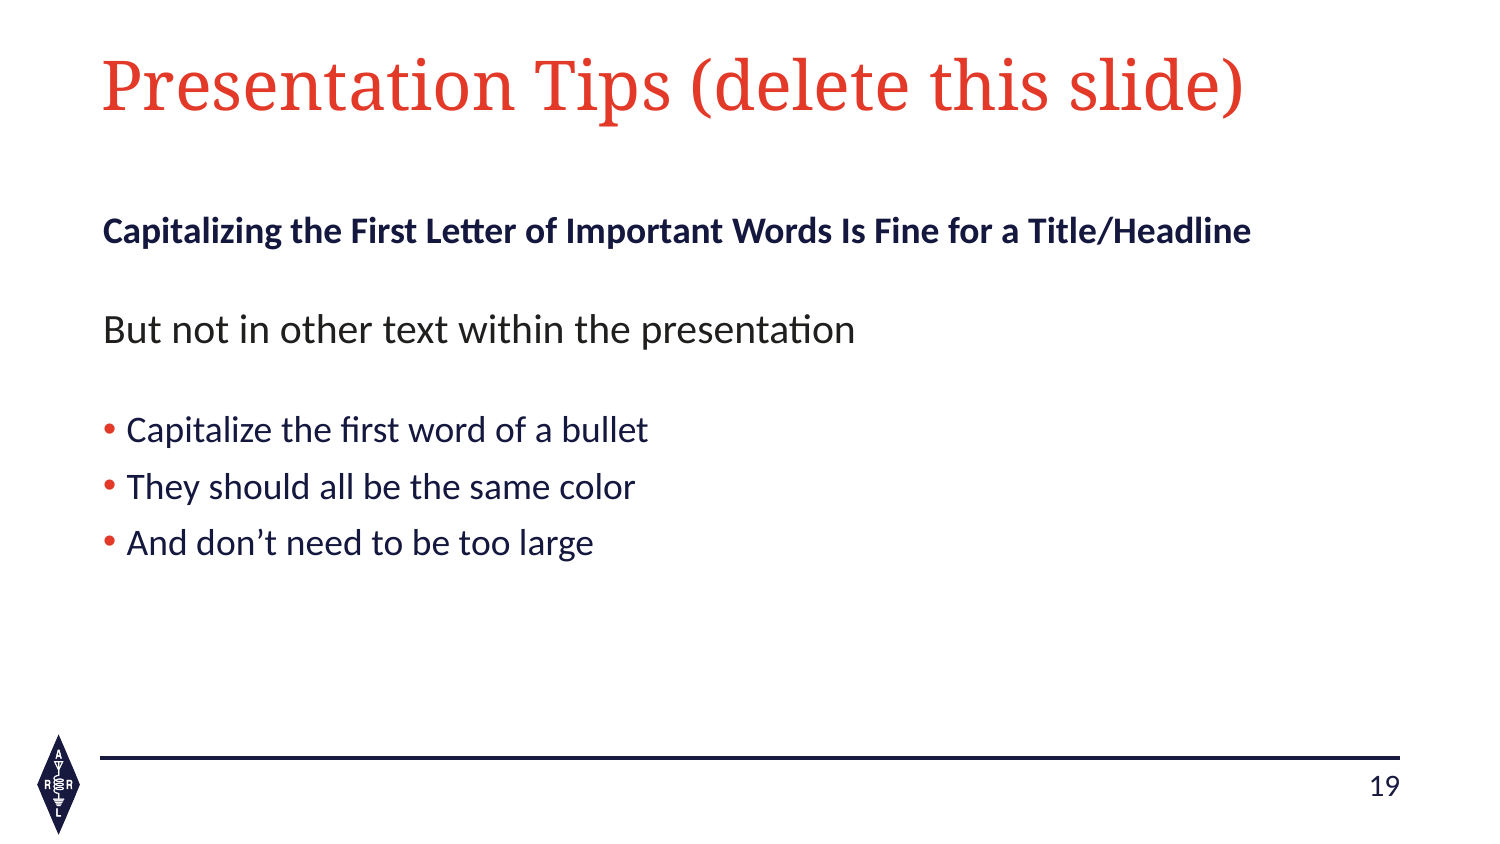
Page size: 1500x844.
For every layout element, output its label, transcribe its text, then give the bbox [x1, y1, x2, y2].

title Presentation Tips (delete this slide) [101, 44, 1402, 145]
slide_number 19 [1302, 761, 1400, 807]
list Capitalizing the First Letter of Important Words Is Fine for a Title/Headline But not in other text within the presentation Capitalize the first word of a bullet They should all be the same color And don’t need to be too large [103, 144, 1401, 649]
picture [37, 734, 80, 835]
